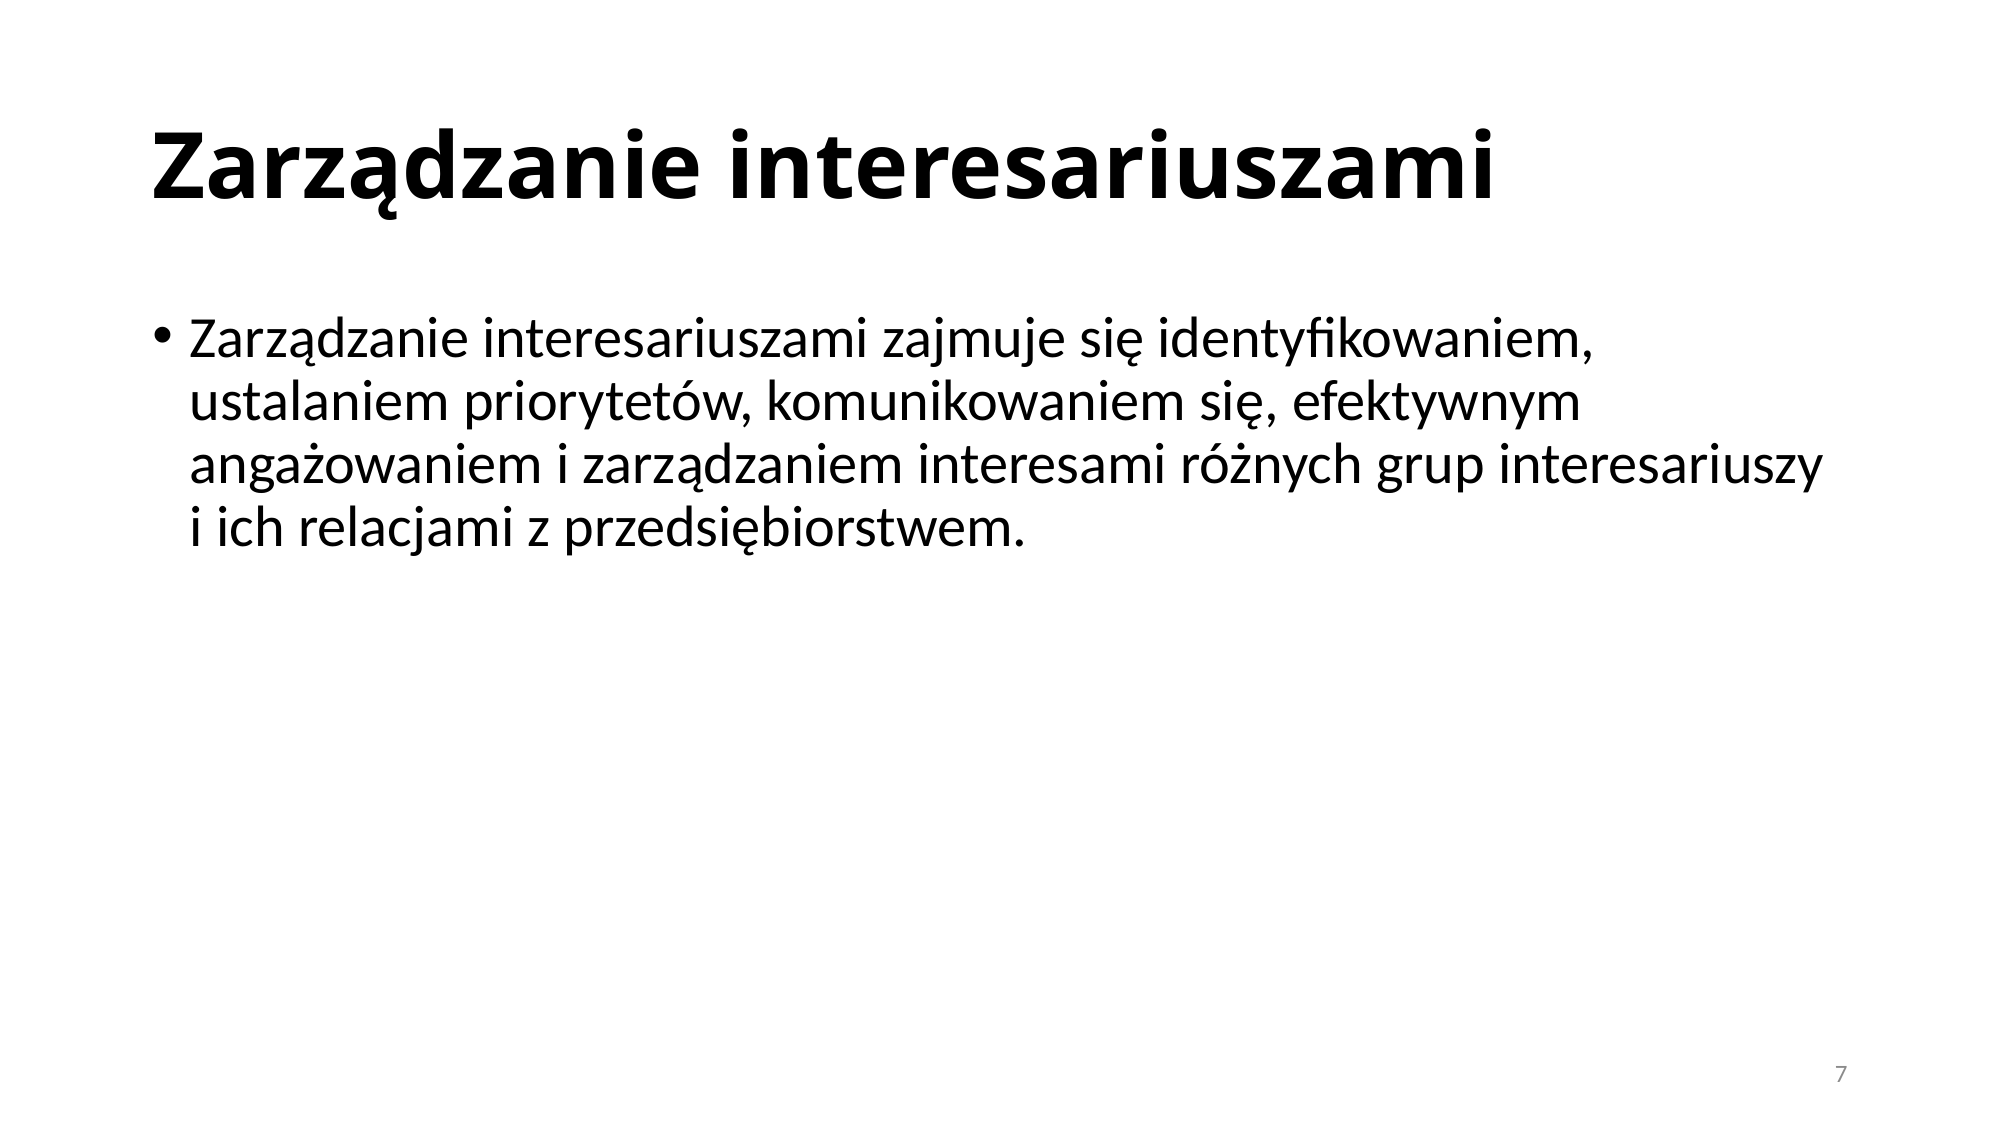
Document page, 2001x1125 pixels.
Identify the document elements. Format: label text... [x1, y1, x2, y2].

list Zarządzanie interesariuszami zajmuje się identyfikowaniem, ustalaniem priorytetów, komunikowaniem się, efektywnym angażowaniem i zarządzaniem interesami różnych grup interesariuszy i ich relacjami z przedsiębiorstwem. [137, 299, 1863, 1014]
slide_number 7 [1412, 1042, 1863, 1103]
title Zarządzanie interesariuszami [137, 59, 1863, 278]
